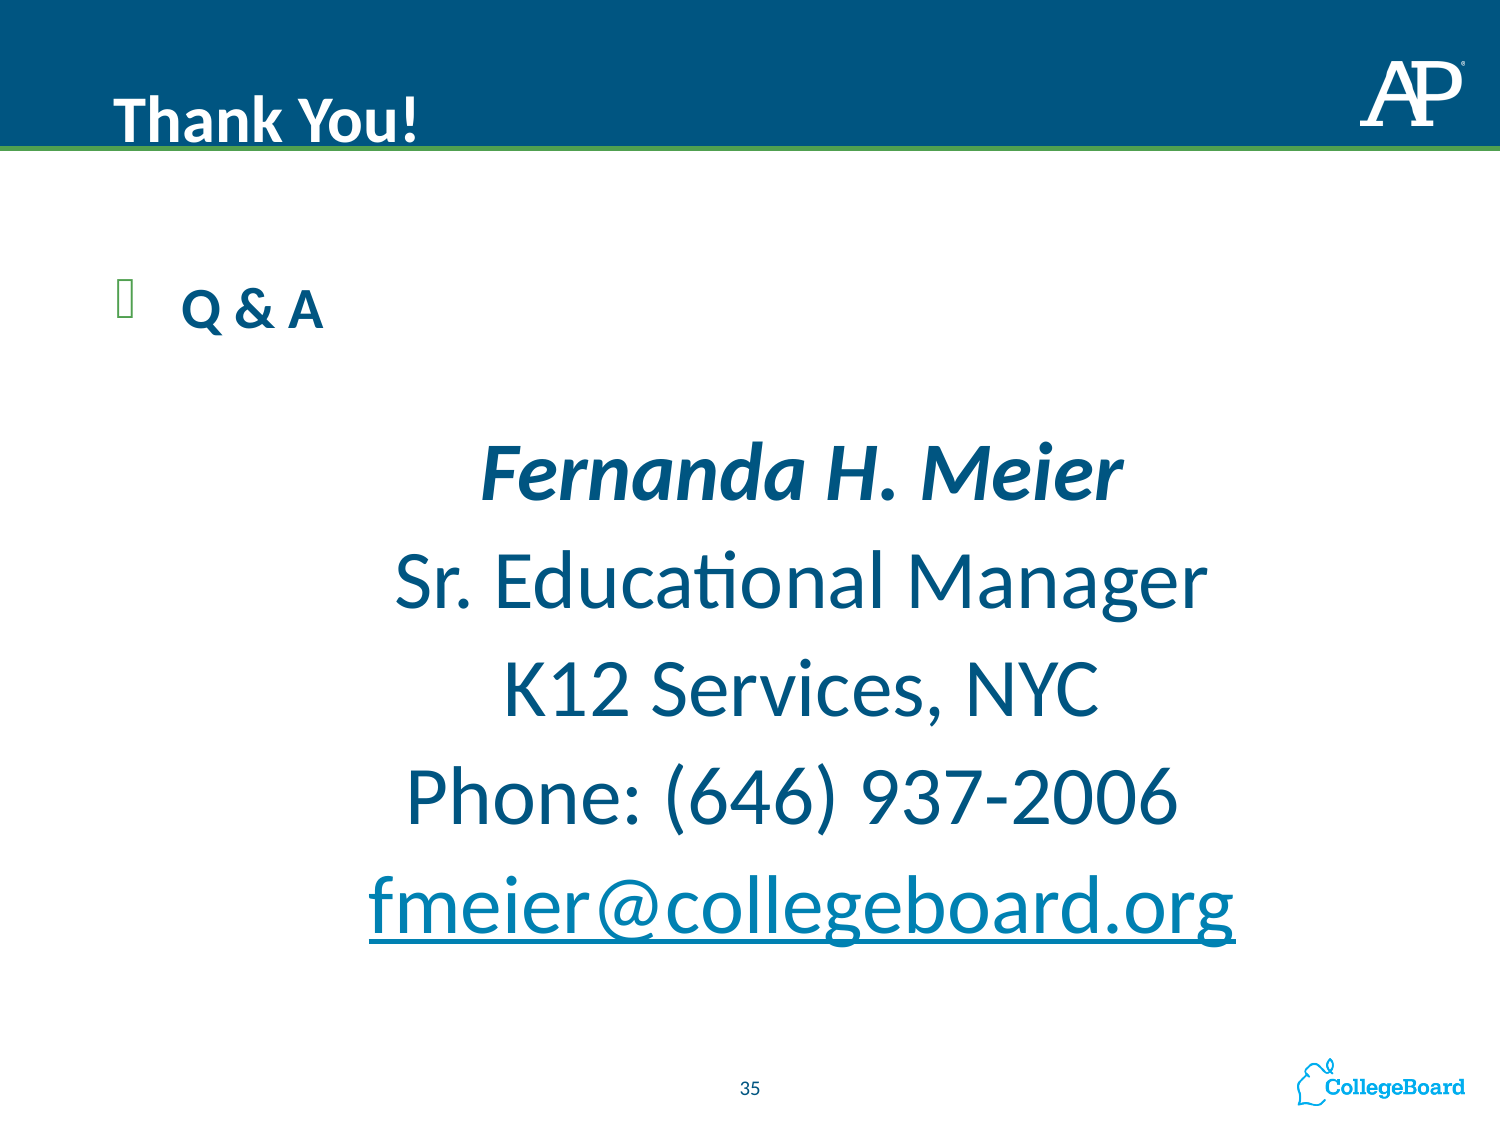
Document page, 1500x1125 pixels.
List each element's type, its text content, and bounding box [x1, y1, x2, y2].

list Q & A Fernanda H. Meier Sr. Educational Manager K12 Services, NYC Phone: (646) 937-2006 fmeier@collegeboard.org [100, 262, 1439, 1001]
picture [1300, 1058, 1465, 1106]
picture [1297, 1058, 1328, 1081]
title Thank You! [98, 0, 1437, 163]
slide_number 35 [711, 1060, 789, 1100]
